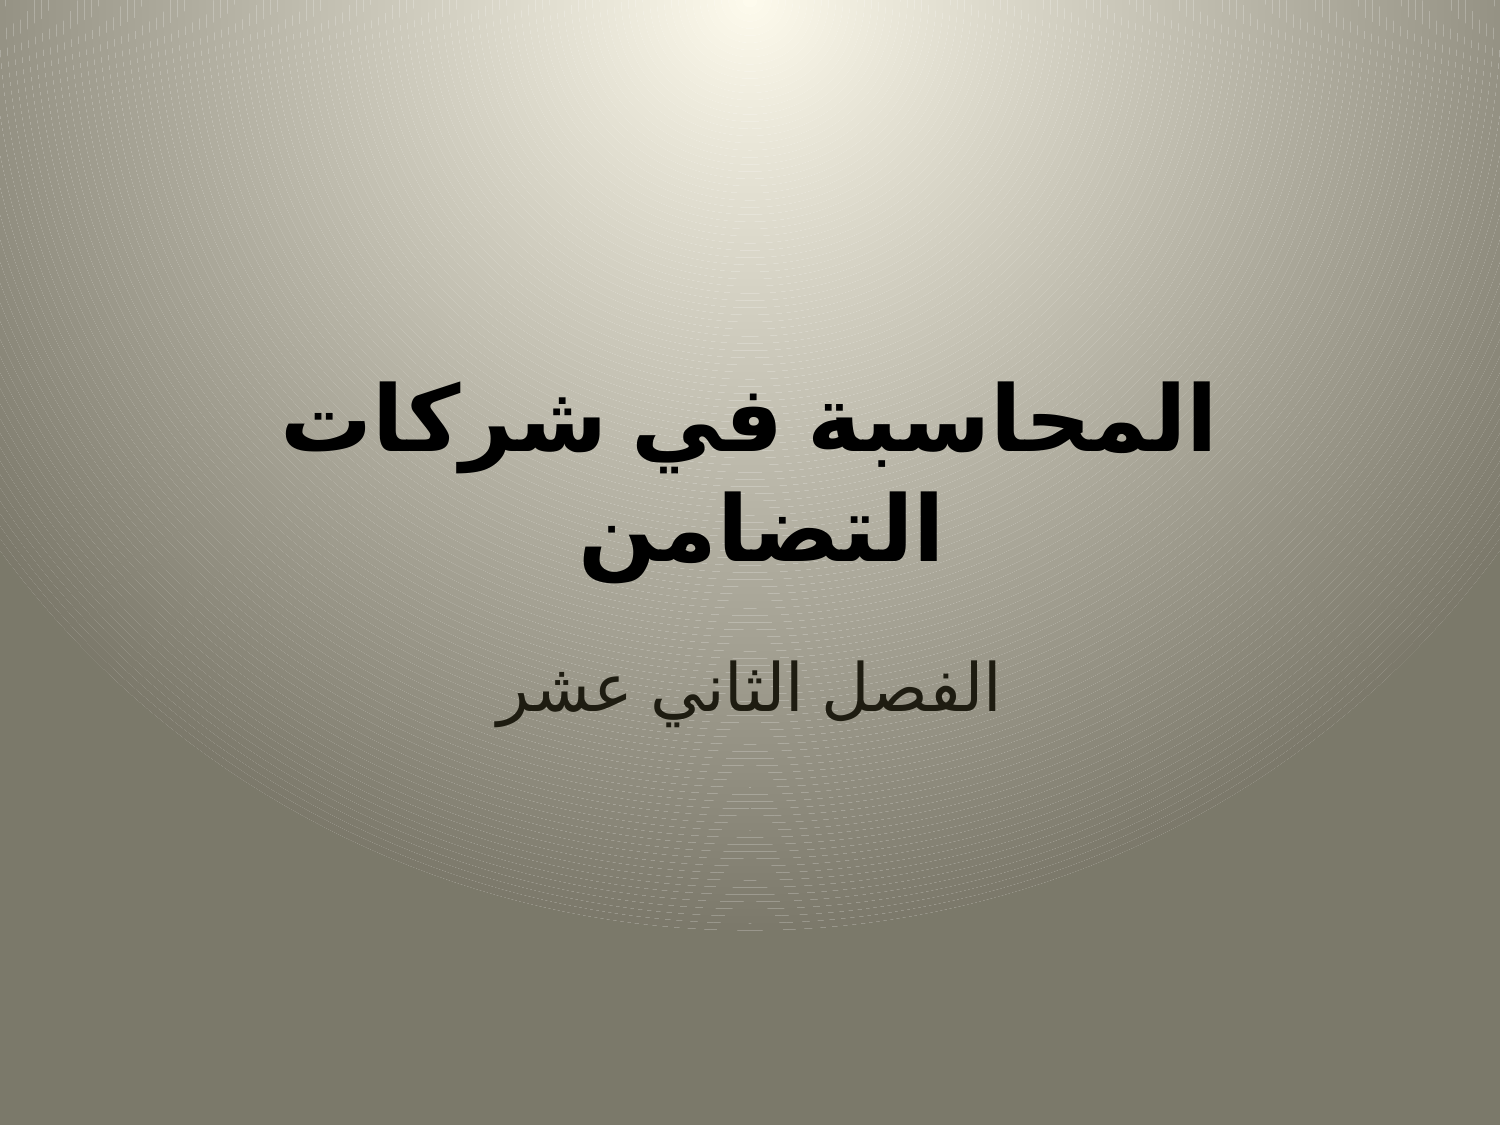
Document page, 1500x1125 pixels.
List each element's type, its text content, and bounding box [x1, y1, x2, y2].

title المحاسبة في شركات التضامن [112, 349, 1388, 591]
subtitle الفصل الثاني عشر [225, 637, 1275, 925]
